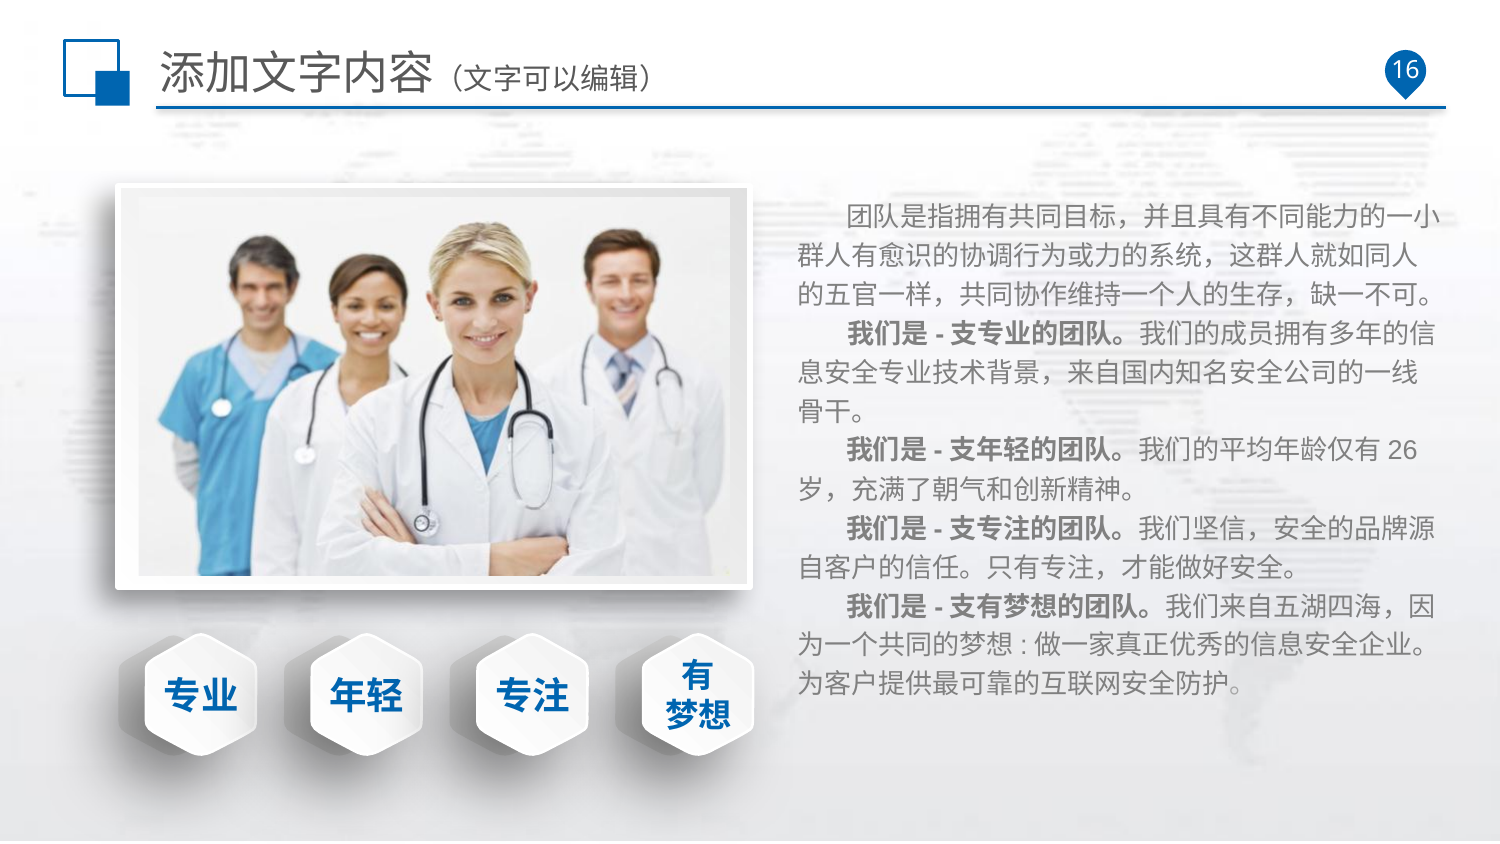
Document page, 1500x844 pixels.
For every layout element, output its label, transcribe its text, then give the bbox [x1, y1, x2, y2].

picture [0, 0, 1500, 841]
text_box [116, 184, 752, 589]
slide_number 16 [1305, 45, 1500, 96]
text_box 专注 [475, 632, 590, 757]
text_box 专业 [143, 632, 254, 757]
text_box 年轻 [309, 632, 420, 757]
title 添加文字内容（文字可以编辑） [148, 43, 1117, 99]
text_box [137, 195, 732, 577]
text_box 团队是指拥有共同目标，并且具有不同能力的一小群人有愈识的协调行为或力的系统，这群人就如同人的五官一样，共同协作维持一个人的生存，缺一不可。 我们是-支专业的团队。我们的成员拥有多年的信息安全专业技术背景，来自国内知名安全公司的一线骨干。 我们是-支年轻的团队。我们的平均年龄仅有26岁，充满了朝气和创新精神。 我们是-支专注的团队。我们坚信，安全的品牌源自客户的信任。只有专注，才能做好安全。 我们是-支有梦想的团队。我们来自五湖四海，因为一个共同的梦想:做一家真正优秀的信息安全企业。为客户提供最可靠的互联网安全防护。 [780, 184, 1462, 708]
text_box 有 梦想 [640, 632, 756, 757]
